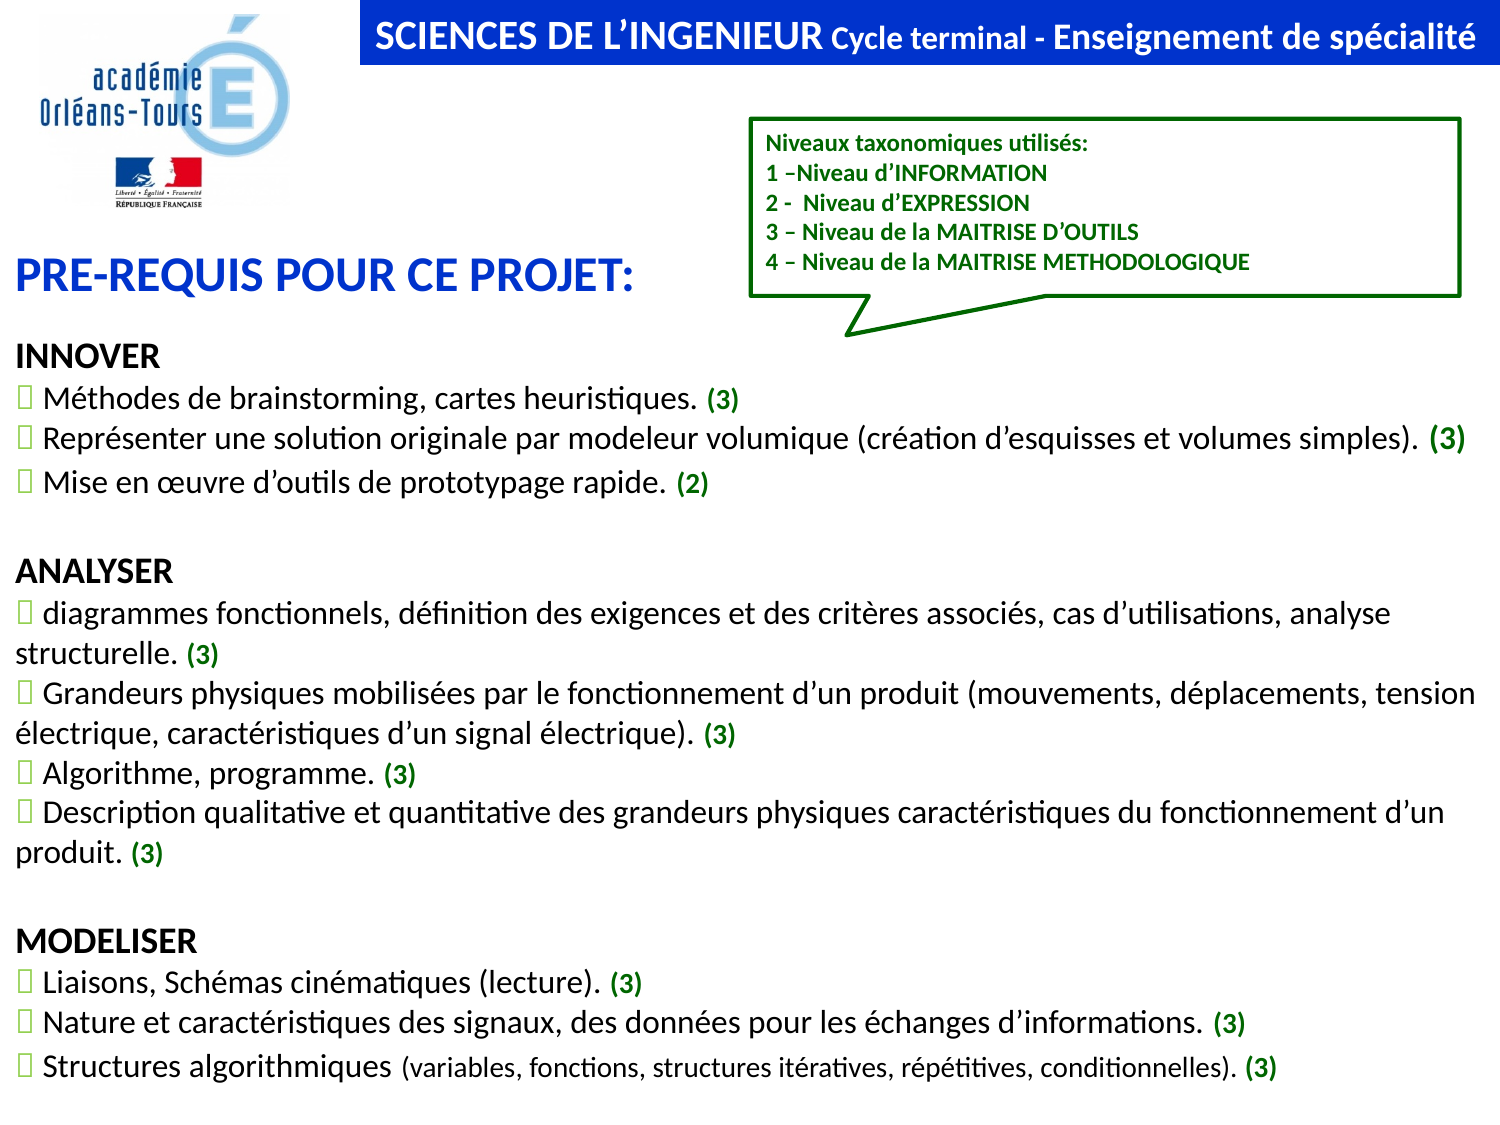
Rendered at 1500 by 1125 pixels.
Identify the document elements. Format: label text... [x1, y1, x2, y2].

picture [38, 13, 290, 208]
text_box SCIENCES DE L’INGENIEUR Cycle terminal - Enseignement de spécialité [360, 0, 1500, 65]
text_box PRE-REQUIS POUR CE PROJET: INNOVER  Méthodes de brainstorming, cartes heuristiques. (3)  Représenter une solution originale par modeleur volumique (création d’esquisses et volumes simples). (3)  Mise en œuvre d’outils de prototypage rapide. (2) ANALYSER  diagrammes fonctionnels, définition des exigences et des critères associés, cas d’utilisations, analyse structurelle. (3)  Grandeurs physiques mobilisées par le fonctionnement d’un produit (mouvements, déplacements, tension électrique, caractéristiques d’un signal électrique). (3)  Algorithme, programme. (3)  Description qualitative et quantitative des grandeurs physiques caractéristiques du fonctionnement d’un produit. (3) MODELISER  Liaisons, Schémas cinématiques (lecture). (3)  Nature et caractéristiques des signaux, des données pour les échanges d’informations. (3)  Structures algorithmiques (variables, fonctions, structures itératives, répétitives, conditionnelles). (3) [0, 203, 1500, 1093]
text_box Niveaux taxonomiques utilisés: 1 –Niveau d’INFORMATION 2 - Niveau d’EXPRESSION 3 – Niveau de la MAITRISE D’OUTILS 4 – Niveau de la MAITRISE METHODOLOGIQUE [748, 116, 1462, 338]
